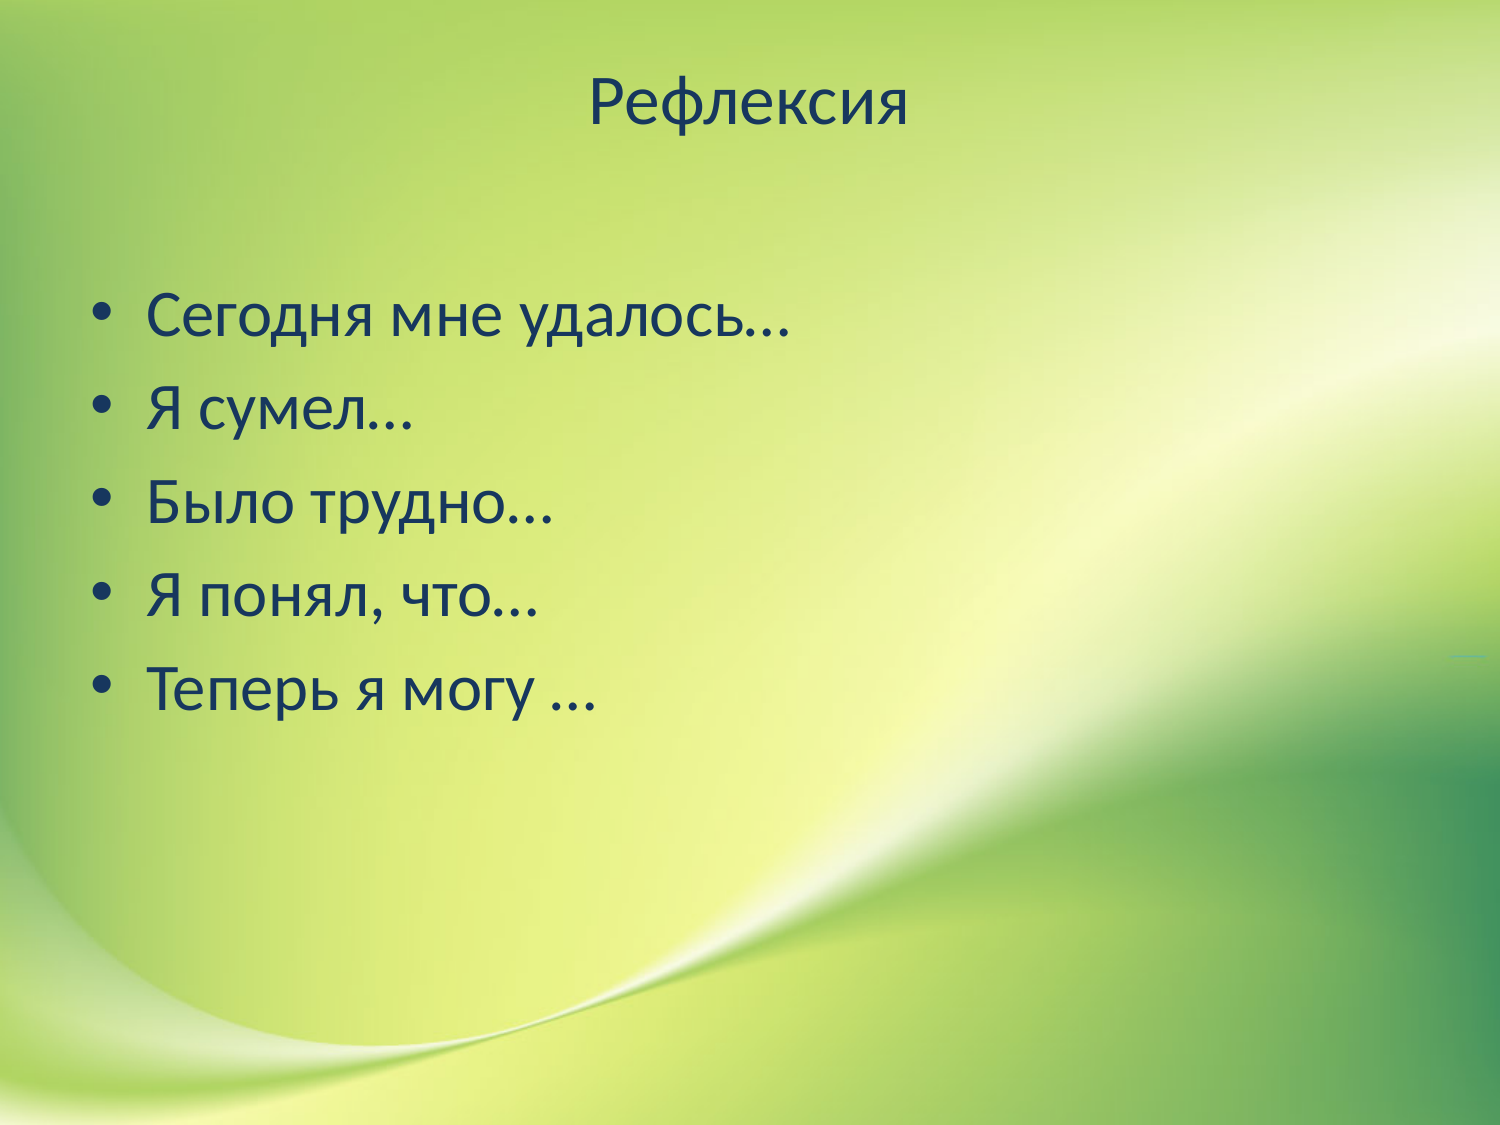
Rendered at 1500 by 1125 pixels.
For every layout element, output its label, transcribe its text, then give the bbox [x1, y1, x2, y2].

text_box [0, 0, 1500, 1125]
list Сегодня мне удалось… Я сумел… Было трудно… Я понял, что… Теперь я могу … [75, 262, 1425, 1005]
title Рефлексия [75, 45, 1425, 233]
